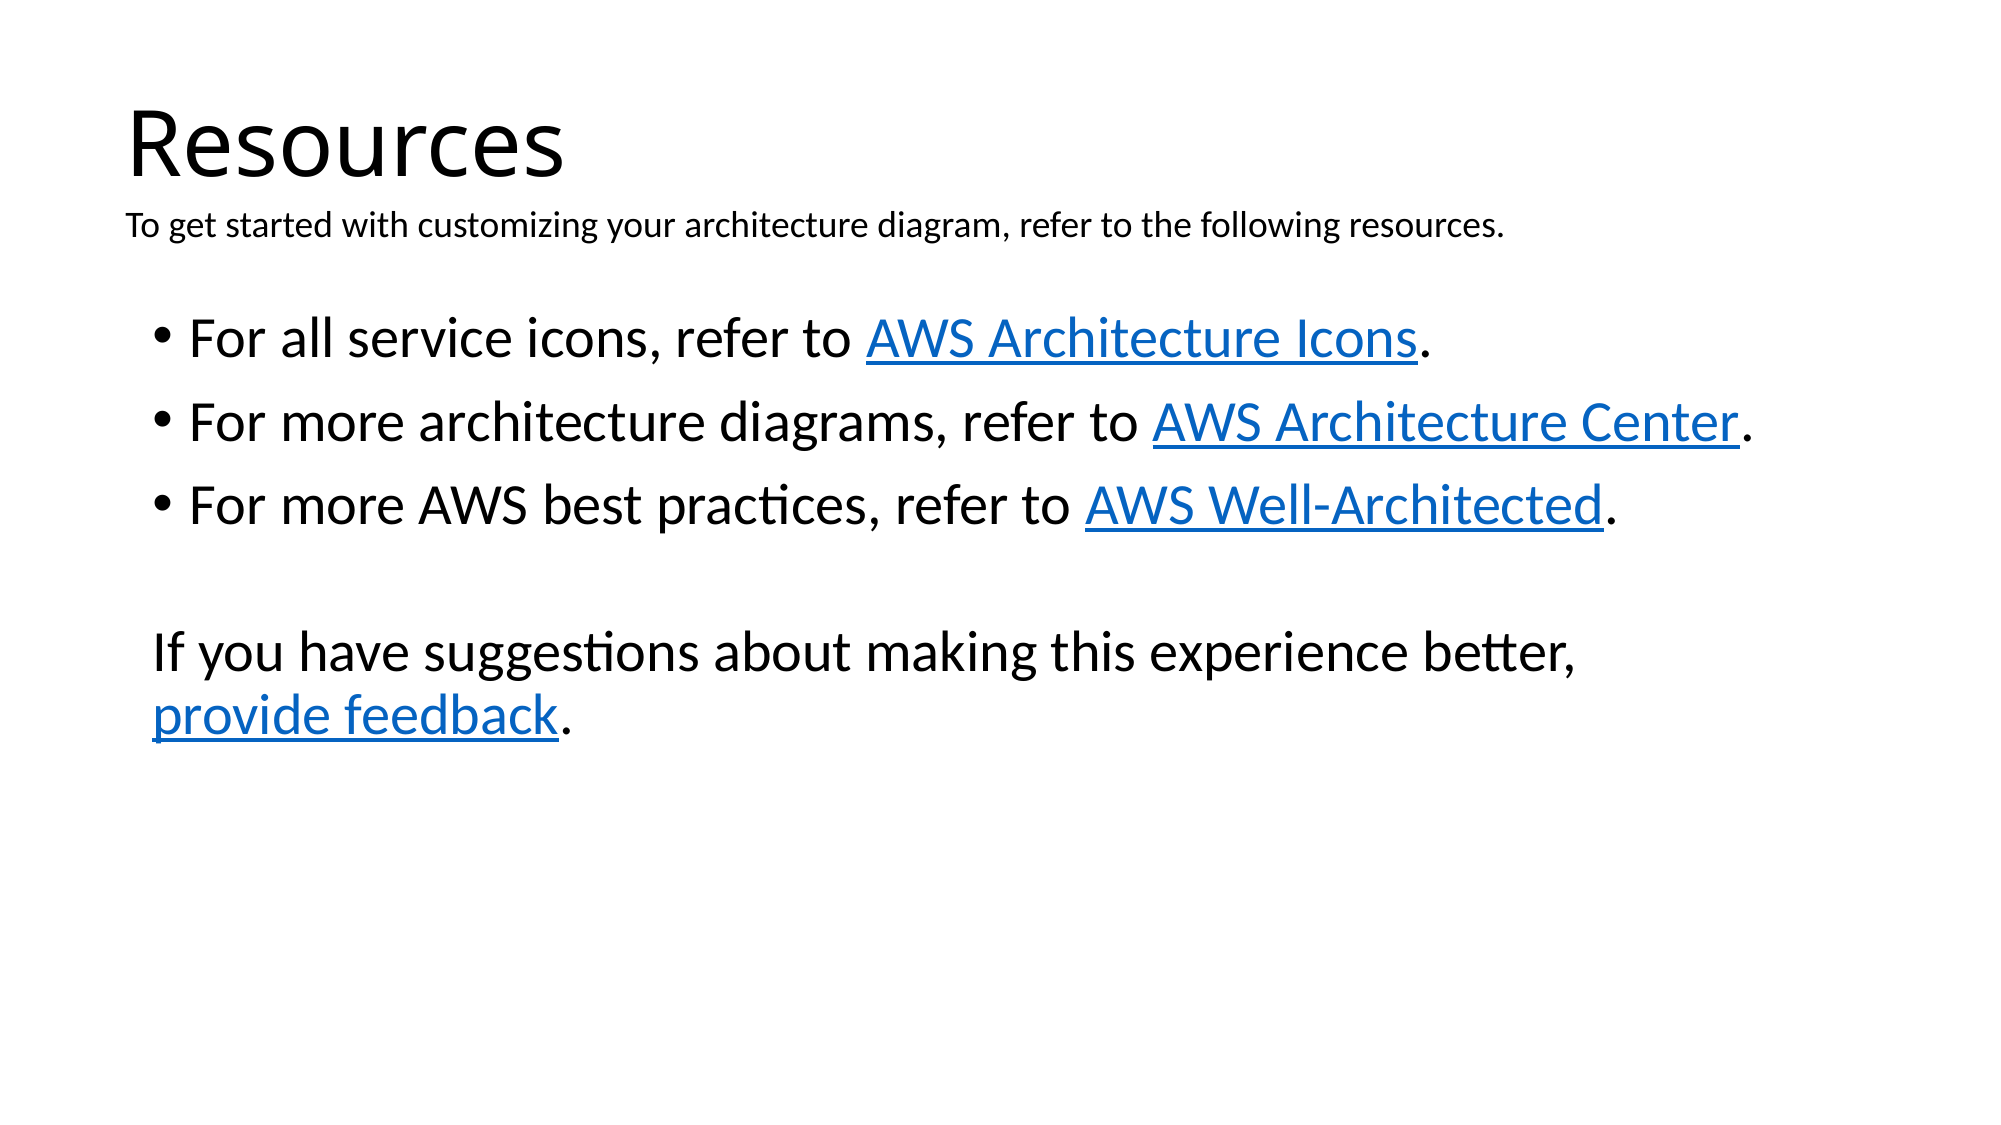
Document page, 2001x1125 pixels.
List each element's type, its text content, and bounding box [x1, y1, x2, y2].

text_box To get started with customizing your architecture diagram, refer to the following resources. [110, 192, 1707, 253]
title Resources [110, 65, 1836, 227]
list For all service icons, refer to AWS Architecture Icons. For more architecture diagrams, refer to AWS Architecture Center. For more AWS best practices, refer to AWS Well-Architected. If you have suggestions about making this experience better, provide feedback. [137, 299, 1863, 1014]
